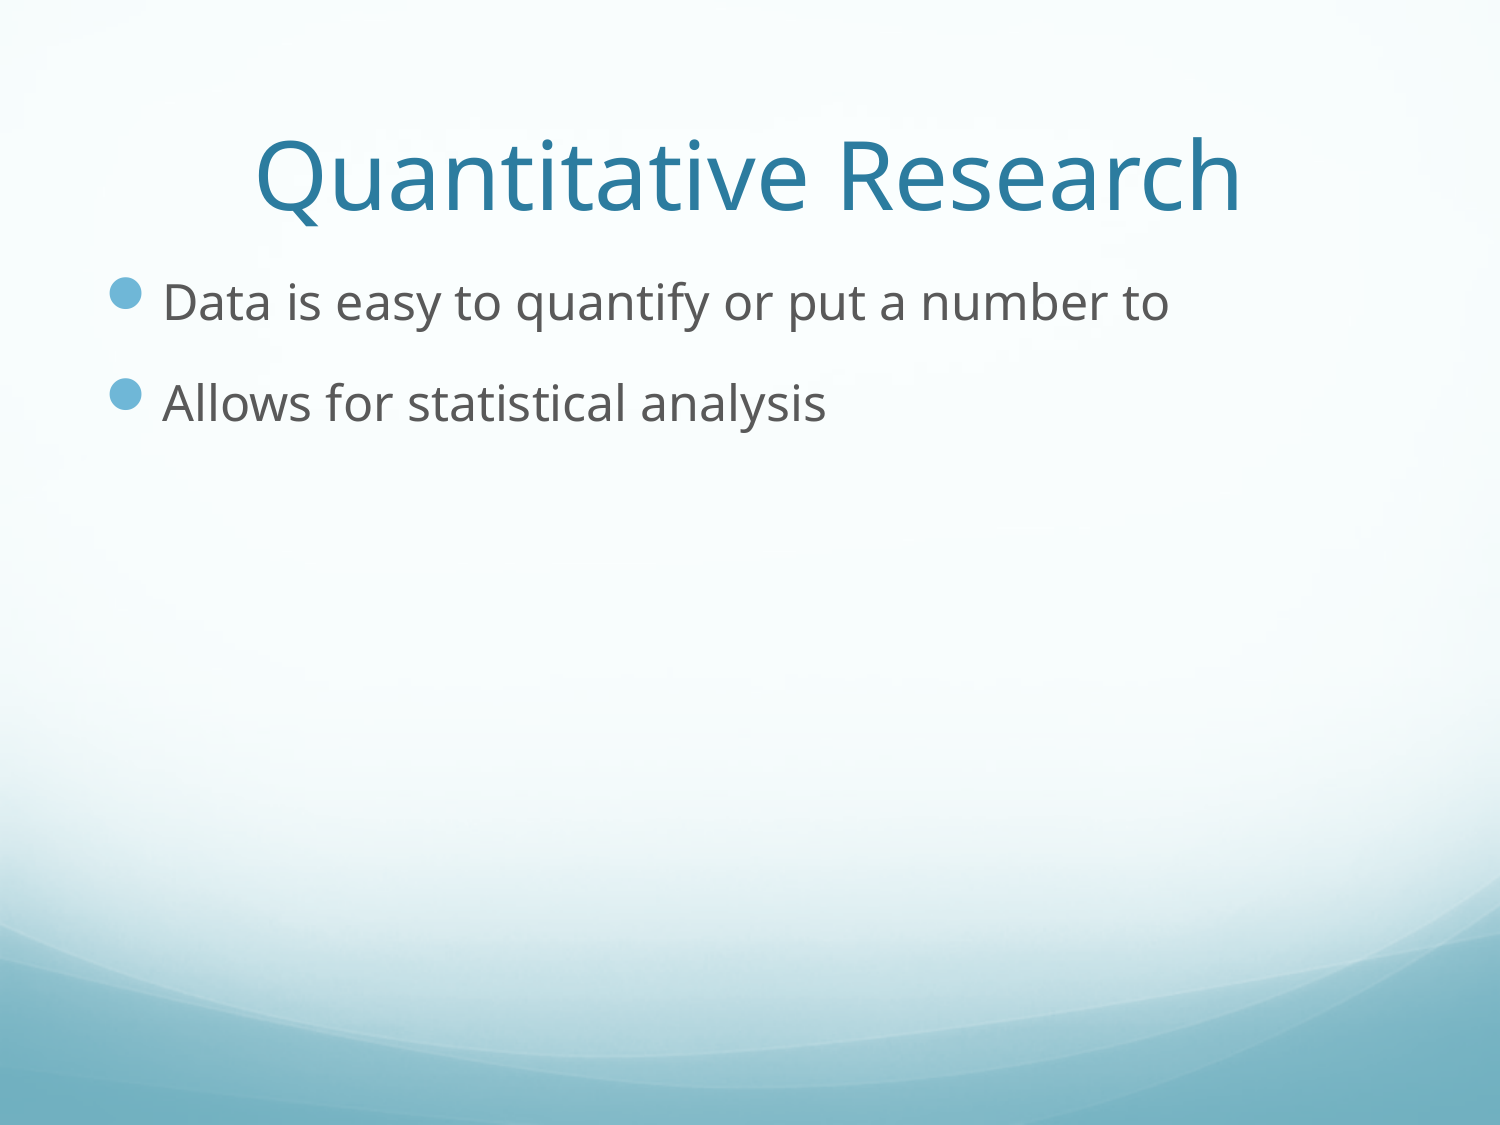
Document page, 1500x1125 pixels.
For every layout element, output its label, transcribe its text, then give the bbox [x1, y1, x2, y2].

list Data is easy to quantify or put a number to Allows for statistical analysis [90, 262, 1410, 975]
title Quantitative Research [90, 17, 1410, 237]
